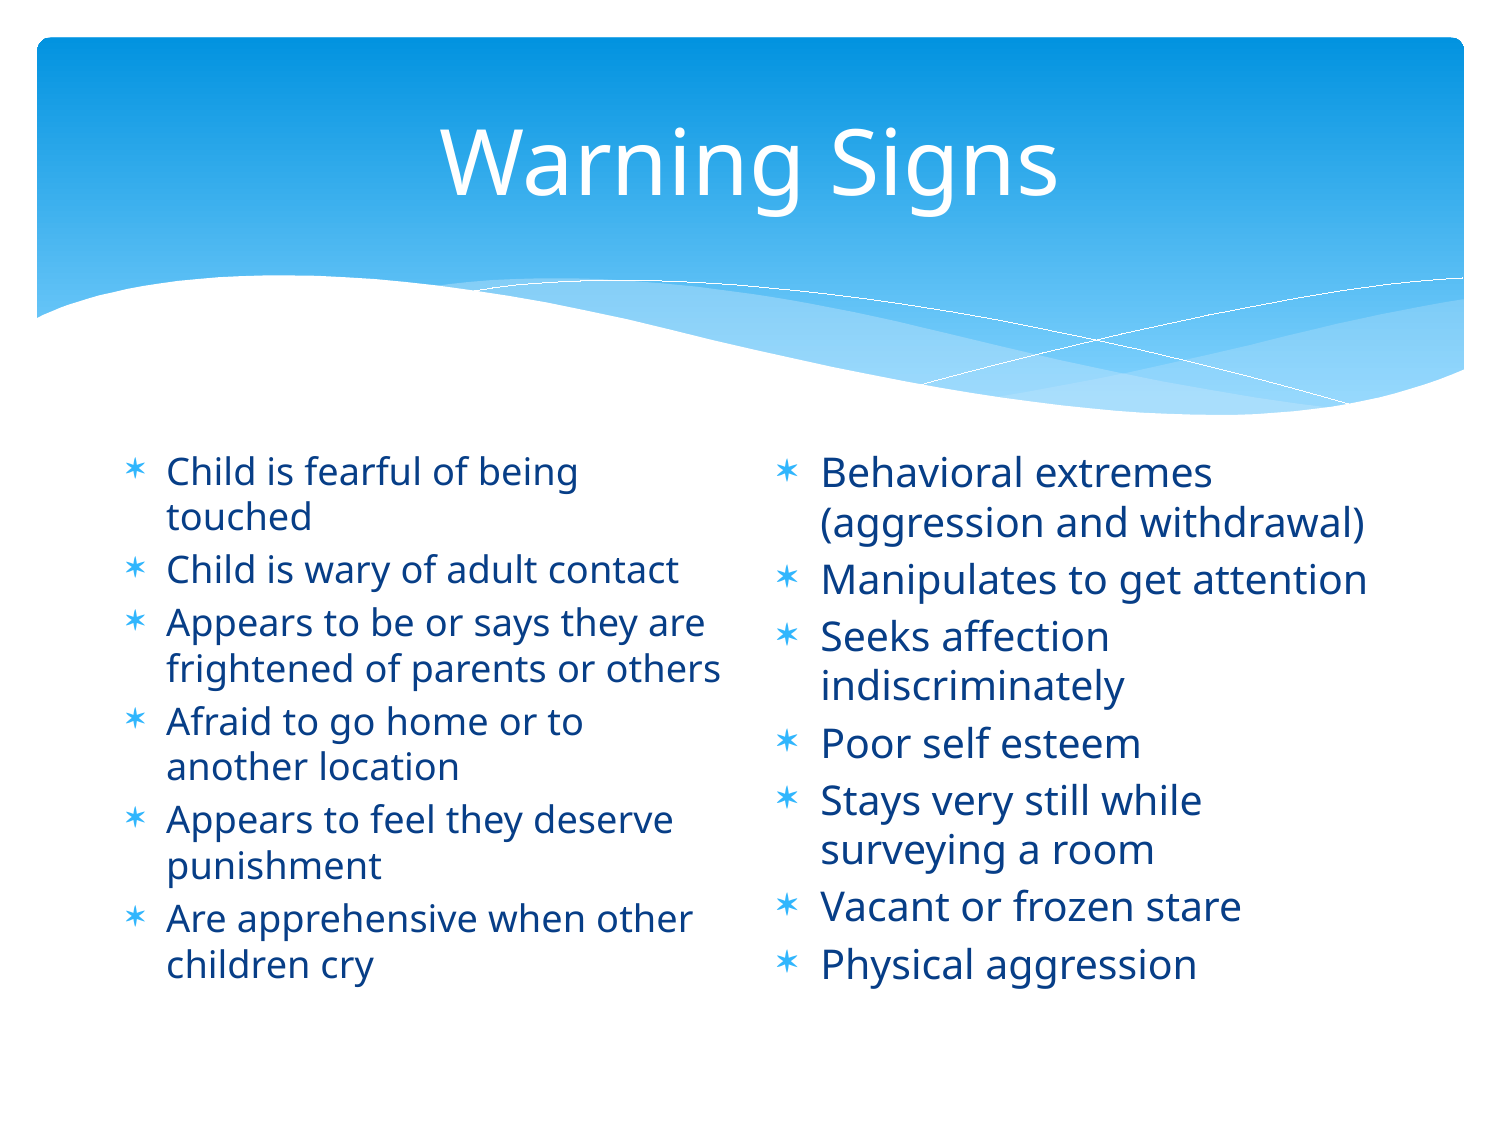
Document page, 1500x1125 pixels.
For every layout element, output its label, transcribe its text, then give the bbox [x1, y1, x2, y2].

list Child is fearful of being touched Child is wary of adult contact Appears to be or says they are frightened of parents or others Afraid to go home or to another location Appears to feel they deserve punishment Are apprehensive when other children cry [111, 439, 738, 1005]
title Warning Signs [75, 55, 1425, 261]
list Behavioral extremes (aggression and withdrawal) Manipulates to get attention Seeks affection indiscriminately Poor self esteem Stays very still while surveying a room Vacant or frozen stare Physical aggression [761, 439, 1389, 1005]
